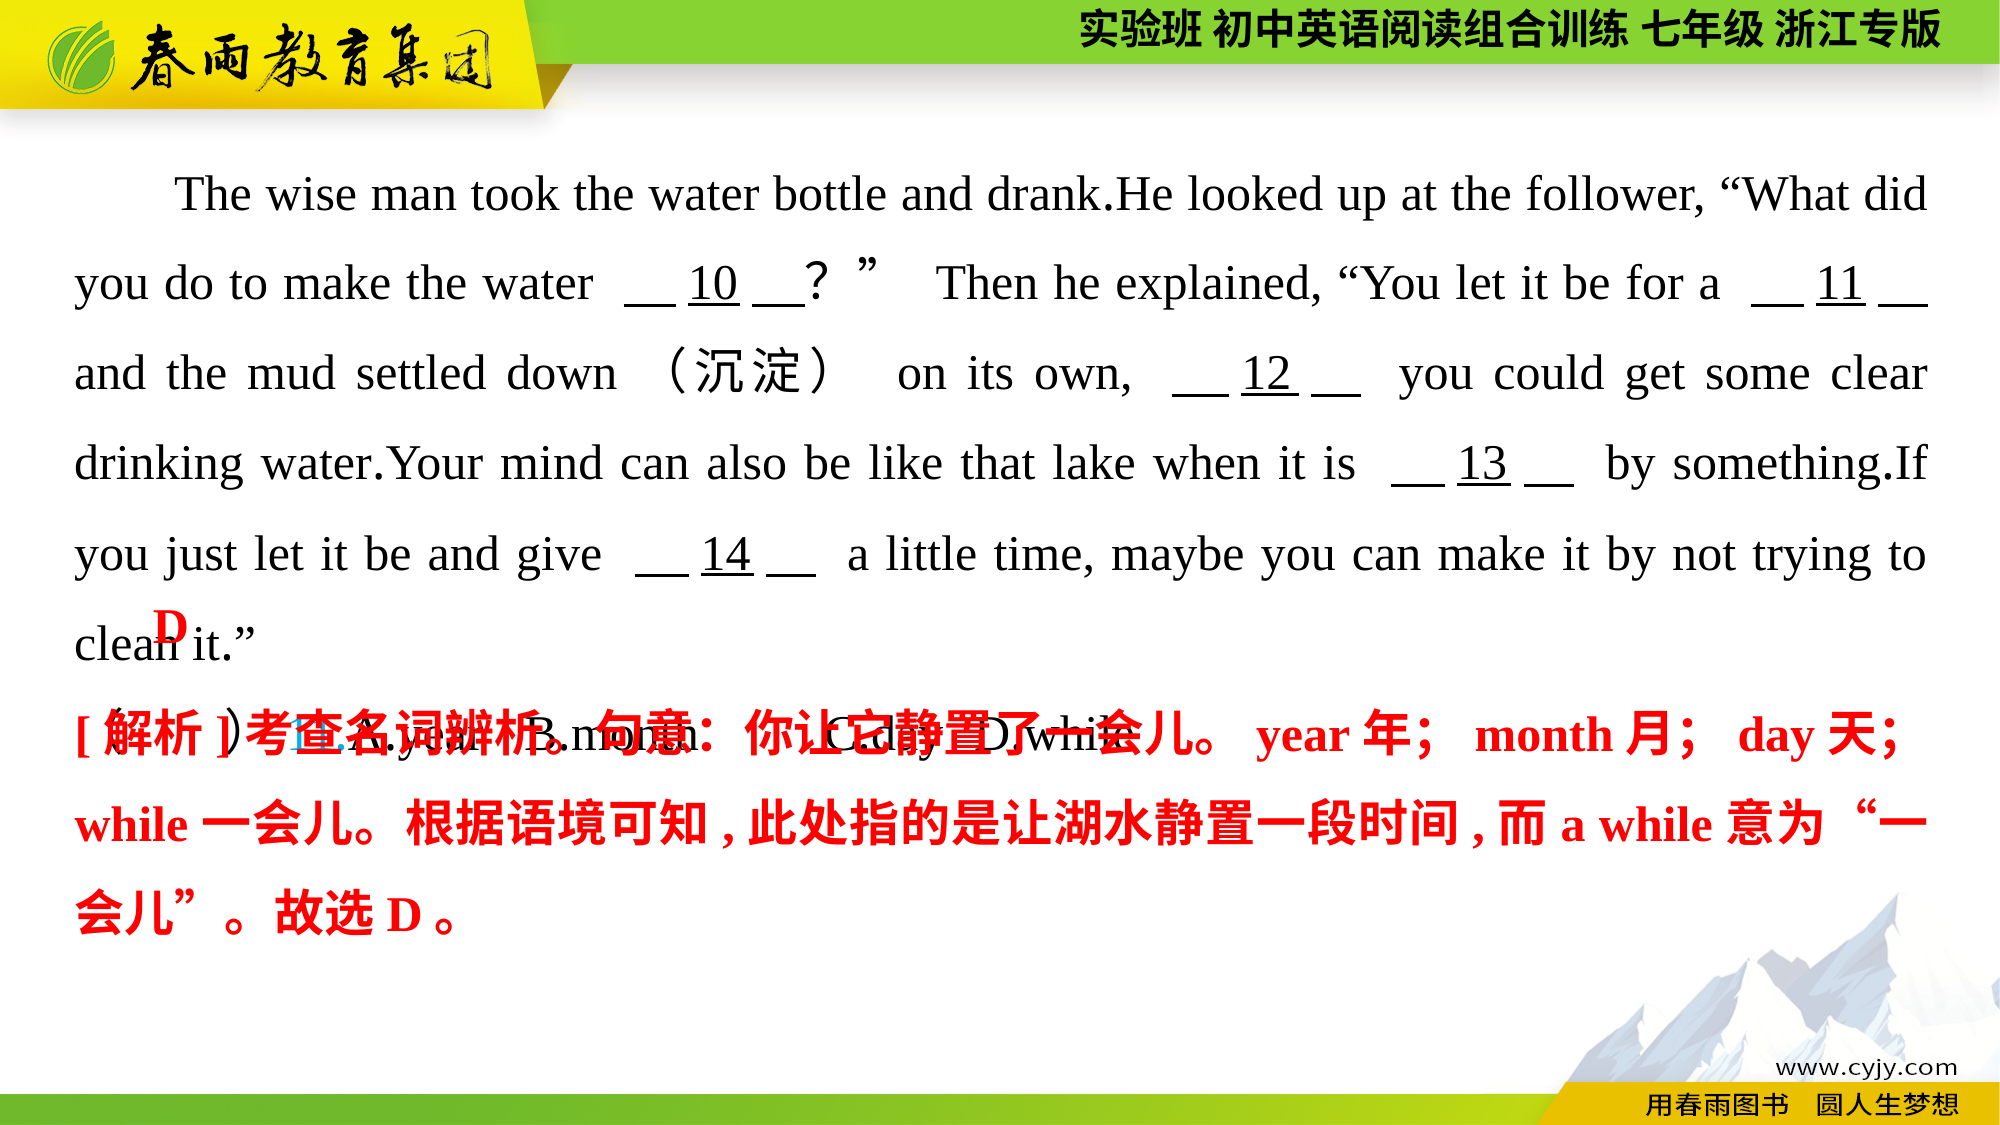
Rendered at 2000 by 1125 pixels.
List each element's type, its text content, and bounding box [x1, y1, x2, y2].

text_box [解析]考查名词辨析。句意：你让它静置了一会儿。year年；month月；day天；while一会儿。根据语境可知,此处指的是让湖水静置一段时间,而a while意为“一会儿”。故选D。 [59, 664, 1944, 950]
list The wise man took the water bottle and drank.He looked up at the follower, “What did you do to make the water 10 ？” Then he explained, “You let it be for a 11 and the mud settled down（沉淀） on its own, 12 you could get some clear drinking water.Your mind can also be like that lake when it is 13 by something.If you just let it be and give 14 a little time, maybe you can make it by not trying to clean it.” （ ）11.A.year B.month C.day D.while [59, 122, 1944, 664]
text_box D [138, 586, 204, 661]
picture [0, 0, 2000, 1125]
